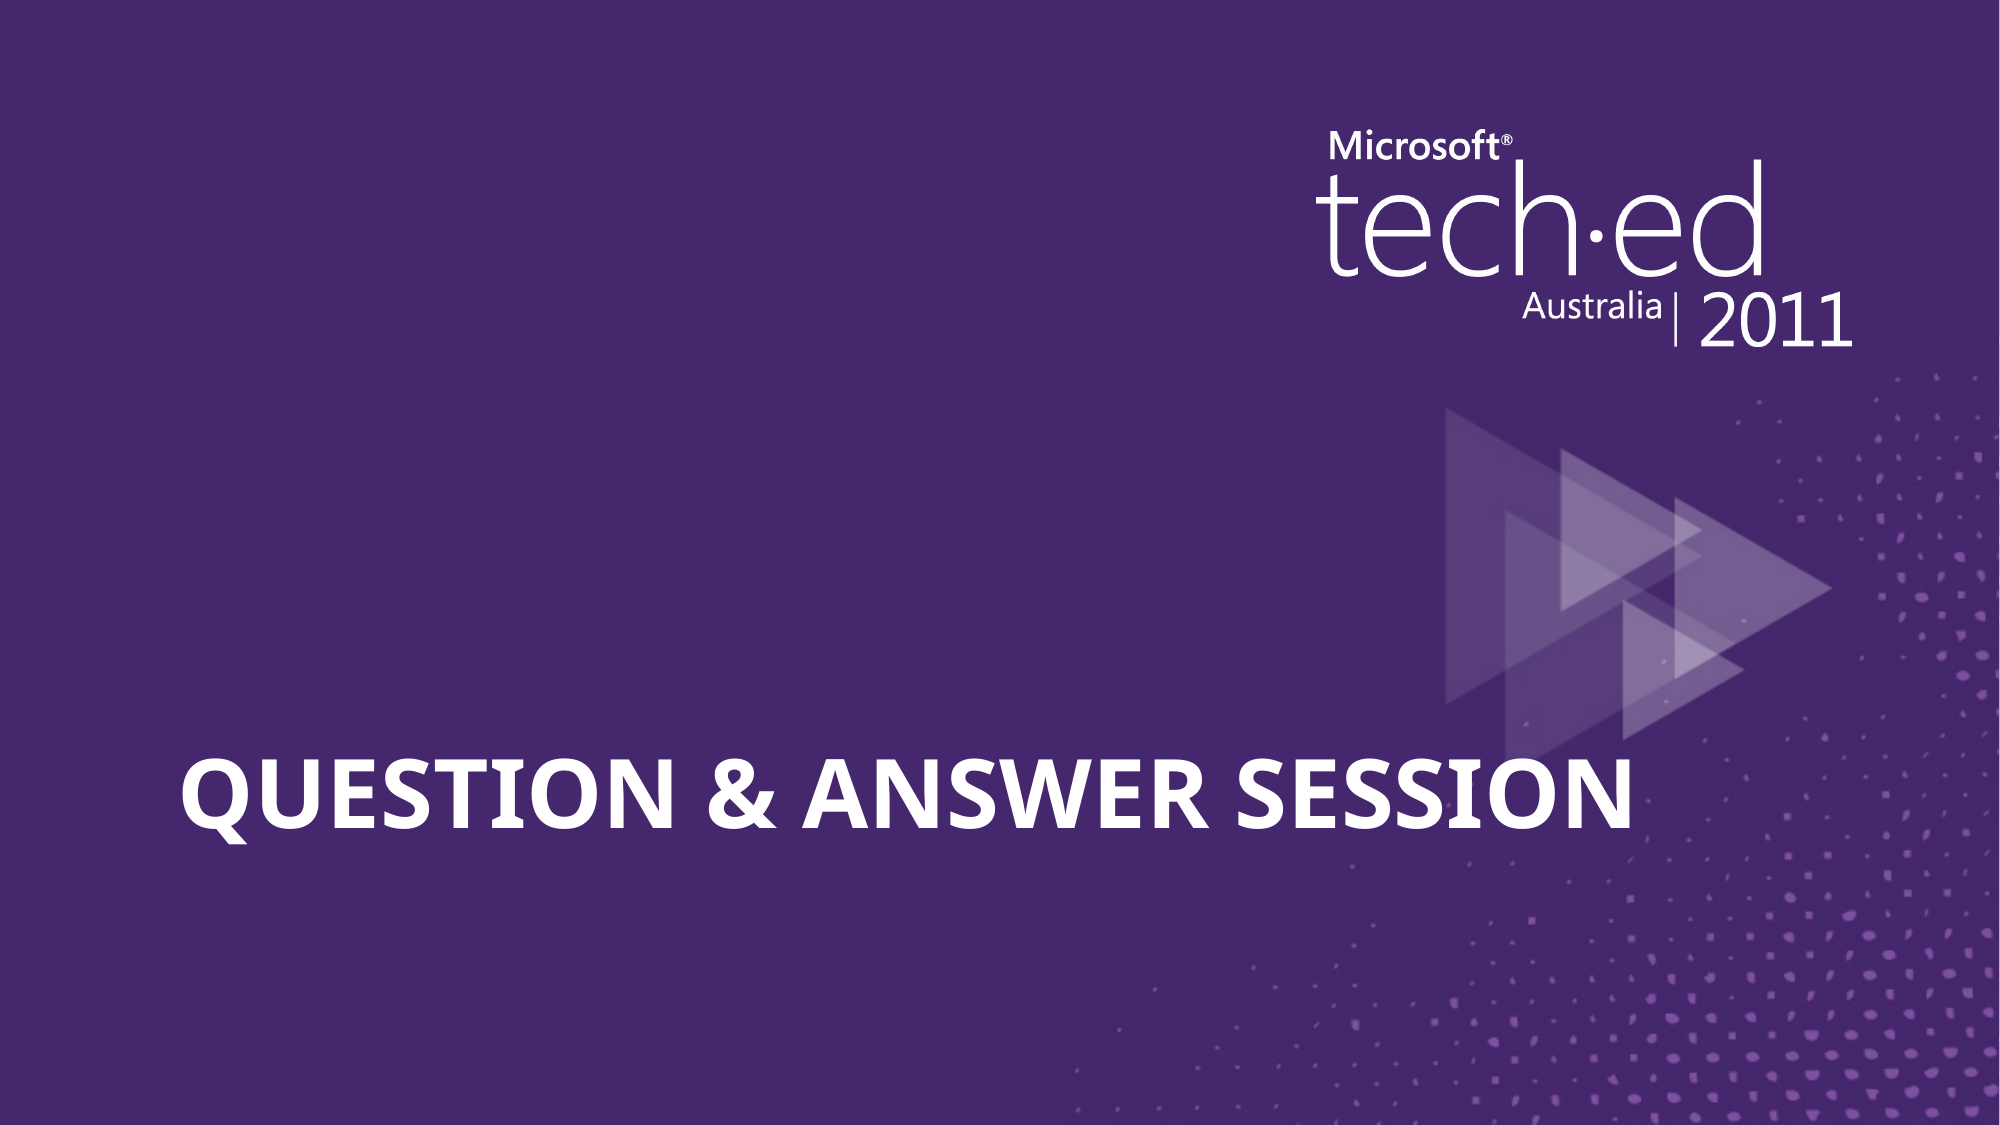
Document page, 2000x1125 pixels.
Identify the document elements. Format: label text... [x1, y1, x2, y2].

title Question & Answer Session [157, 722, 1858, 947]
picture [0, 0, 2000, 1125]
